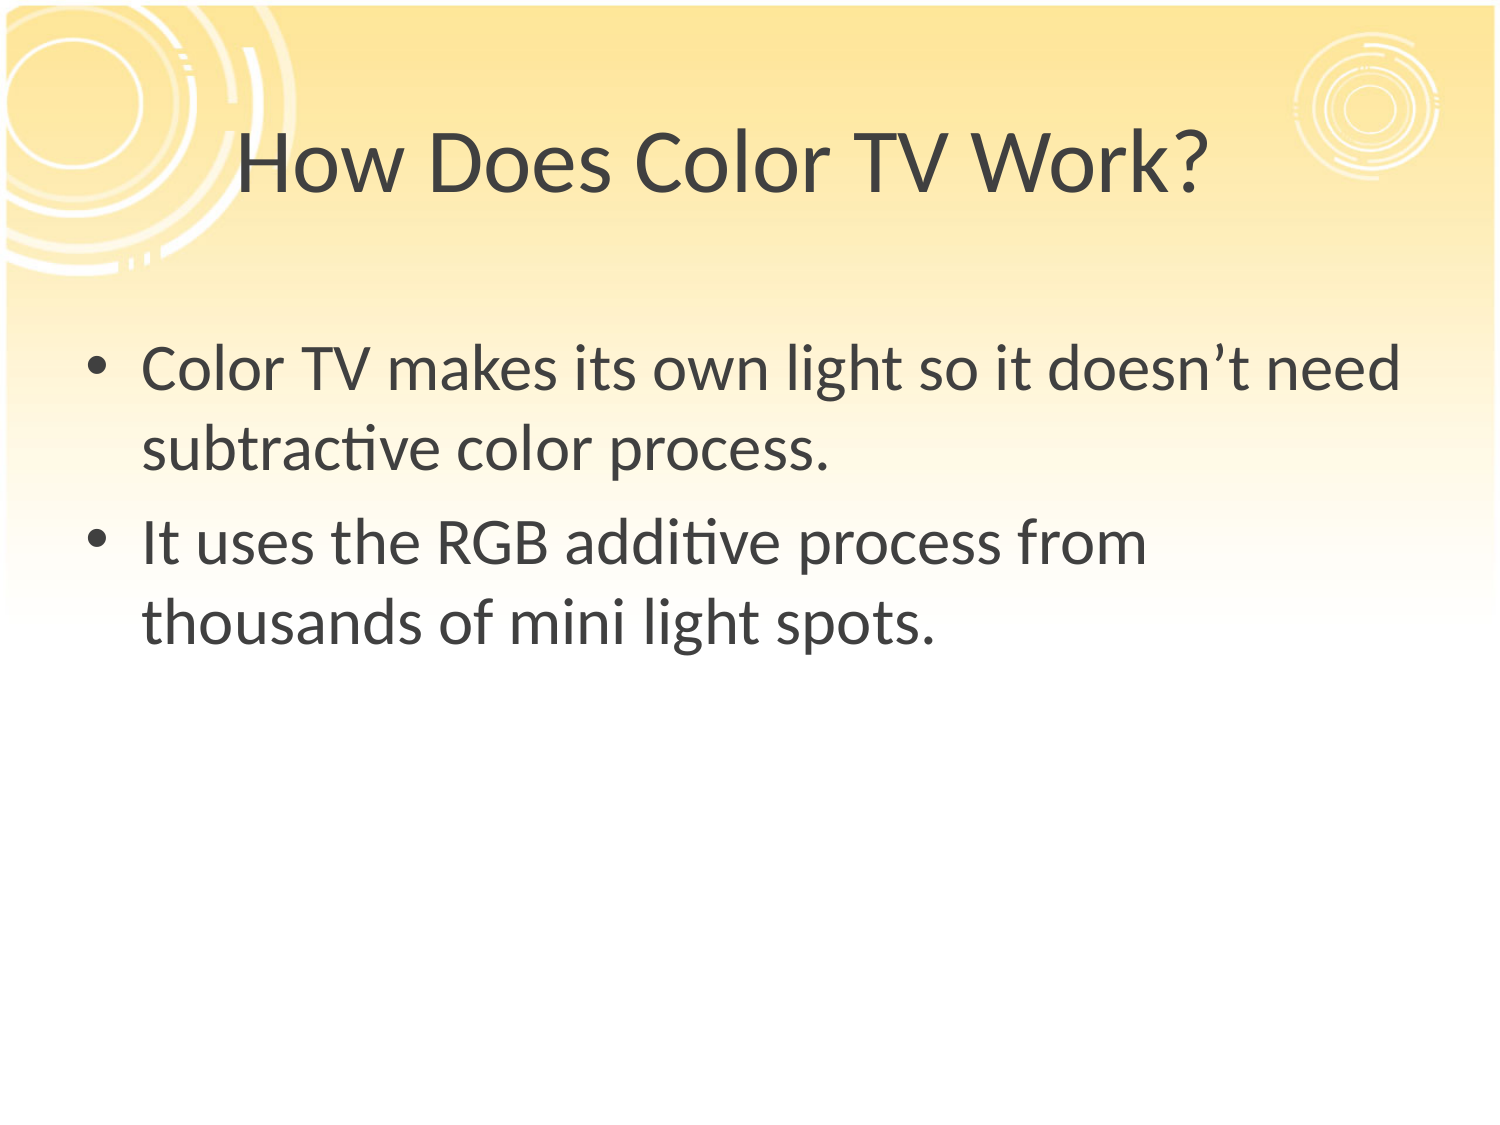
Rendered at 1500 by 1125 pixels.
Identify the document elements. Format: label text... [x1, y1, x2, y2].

title How Does Color TV Work? [49, 62, 1401, 251]
picture [0, 0, 1500, 1125]
list Color TV makes its own light so it doesn’t need subtractive color process. It uses the RGB additive process from thousands of mini light spots. [70, 316, 1421, 1060]
